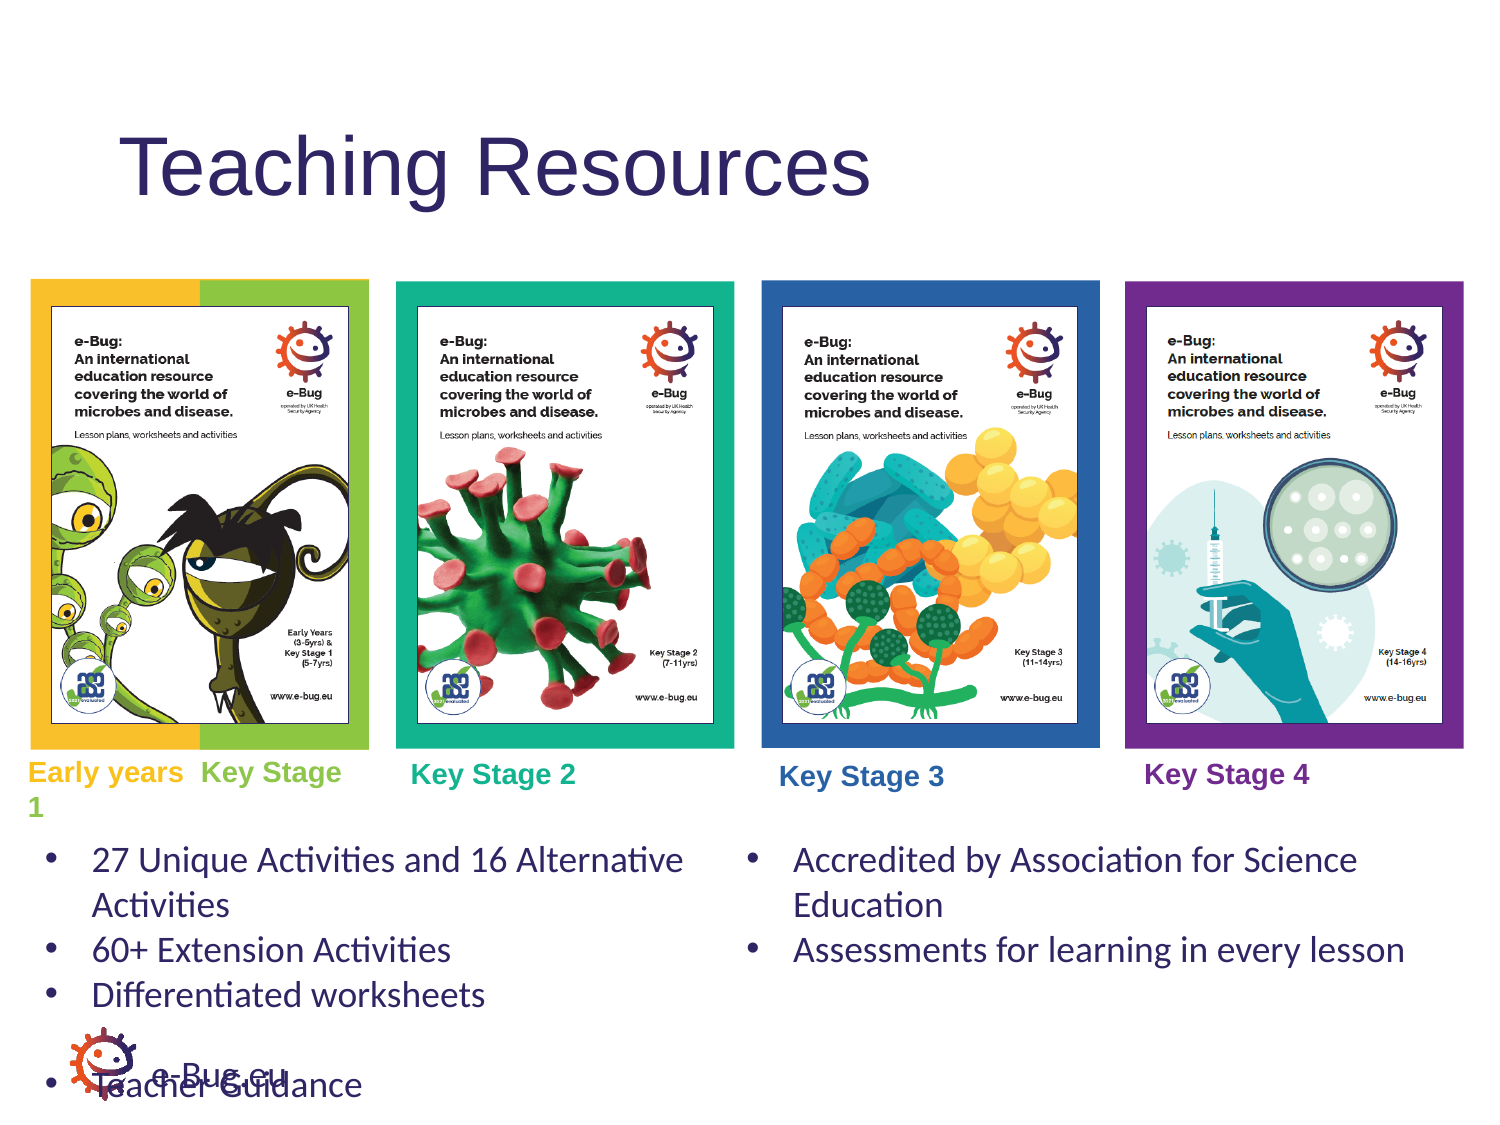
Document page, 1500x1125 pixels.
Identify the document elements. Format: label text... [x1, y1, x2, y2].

text_box [199, 279, 370, 745]
text_box 27 Unique Activities and 16 Alternative Activities 60+ Extension Activities Differentiated worksheets Teacher Guidance Accredited by Association for Science Education Assessments for learning in every lesson [30, 828, 1463, 1115]
picture [417, 306, 714, 724]
picture [782, 306, 1078, 724]
text_box Key Stage 4 [1129, 747, 1464, 798]
picture [51, 306, 348, 724]
title Teaching Resources [103, 59, 1397, 278]
picture [1146, 306, 1443, 724]
text_box Key Stage 3 [764, 749, 1096, 800]
text_box [395, 280, 736, 747]
text_box [1124, 280, 1465, 750]
text_box Key Stage 2 [395, 747, 738, 798]
text_box [30, 278, 370, 745]
text_box Early years Key Stage 1 [13, 745, 381, 831]
footer e-Bug.eu [136, 1042, 643, 1103]
text_box [761, 279, 1101, 749]
